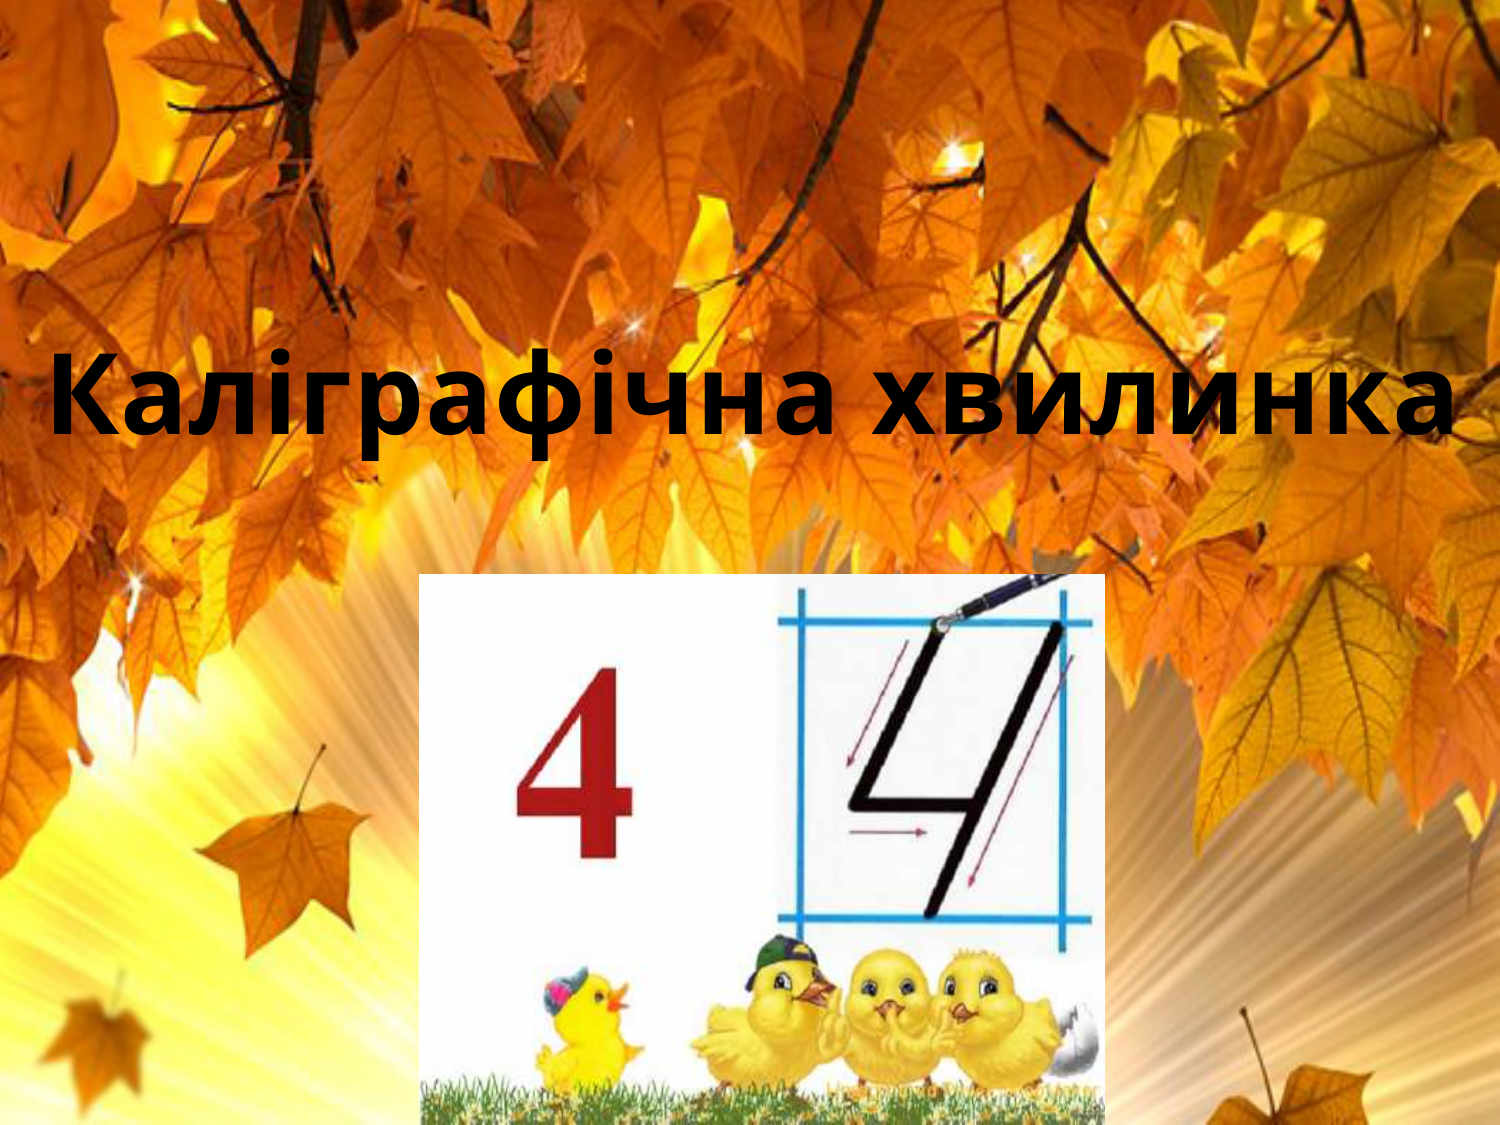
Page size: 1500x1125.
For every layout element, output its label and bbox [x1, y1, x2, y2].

list [0, 0, 1500, 1125]
picture [418, 573, 1105, 1125]
